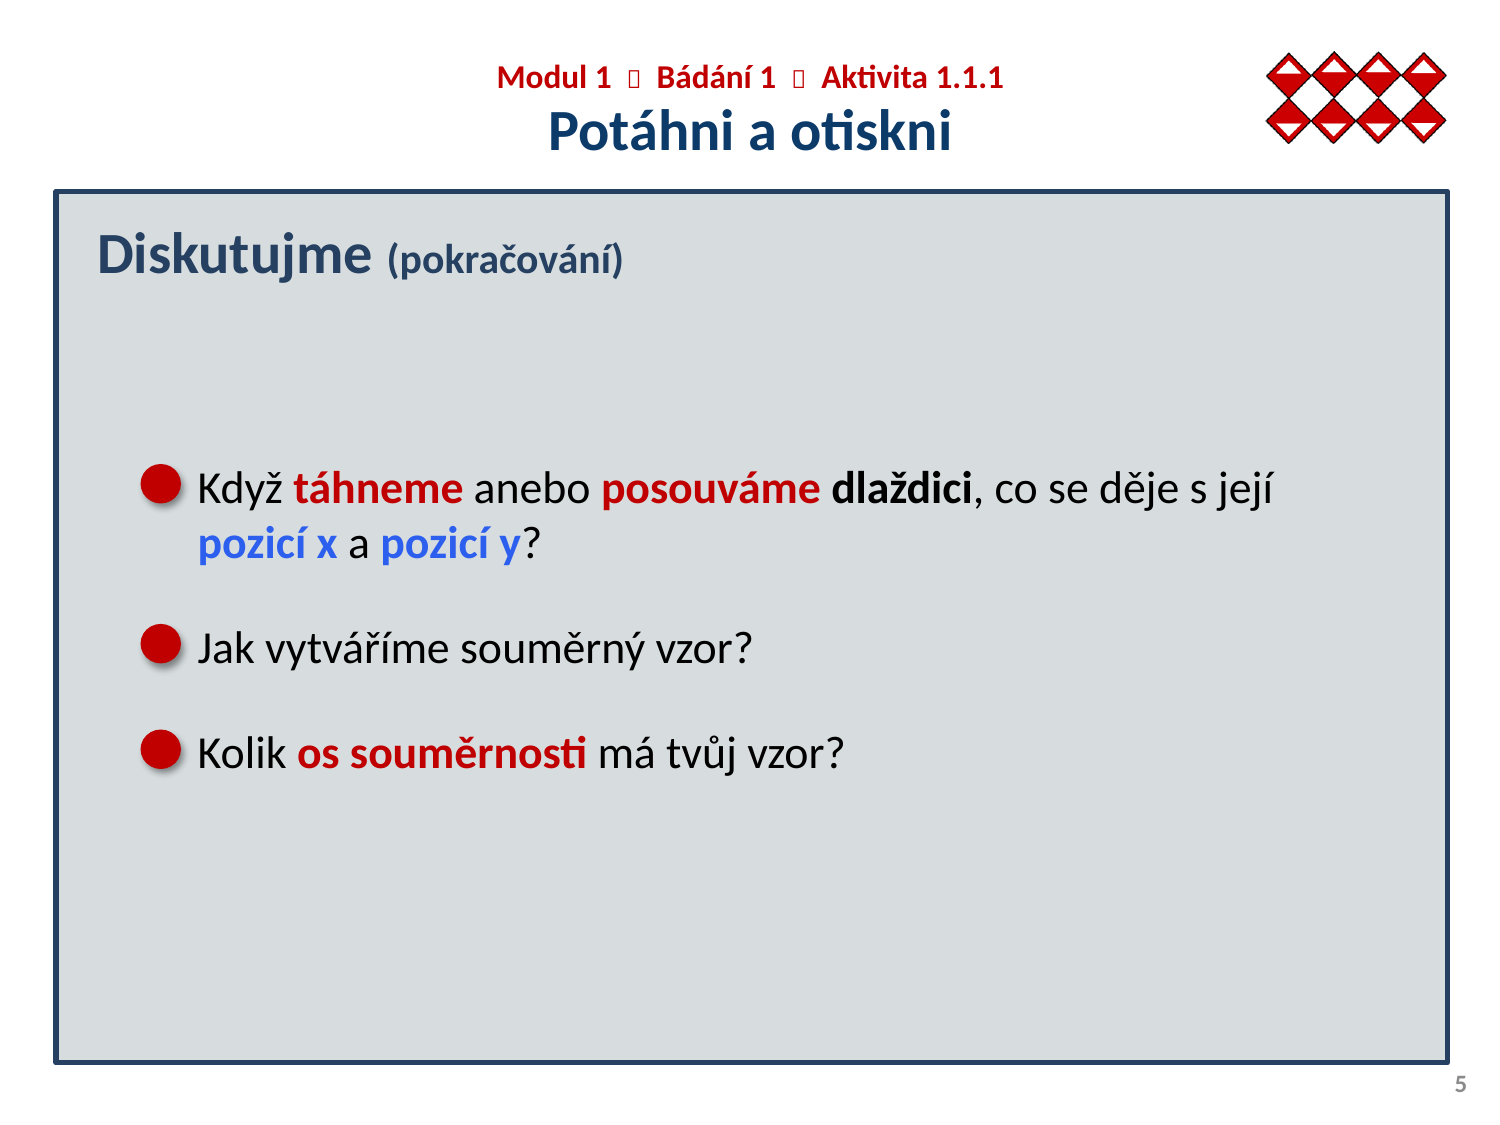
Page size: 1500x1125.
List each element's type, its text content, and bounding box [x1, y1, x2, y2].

slide_number 5 [1219, 1062, 1483, 1104]
text_box [142, 731, 179, 767]
text_box [142, 466, 179, 502]
text_box [142, 626, 179, 662]
picture [1265, 51, 1447, 144]
text_box Modul 1  Bádání 1  Aktivita 1.1.1 Potáhni a otiskni [187, 47, 1314, 170]
text_box Diskutujme (pokračování) Když táhneme anebo posouváme dlaždici, co se děje s její pozicí x a pozicí y? Jak vytváříme souměrný vzor? Kolik os souměrnosti má tvůj vzor? [54, 189, 1449, 1065]
